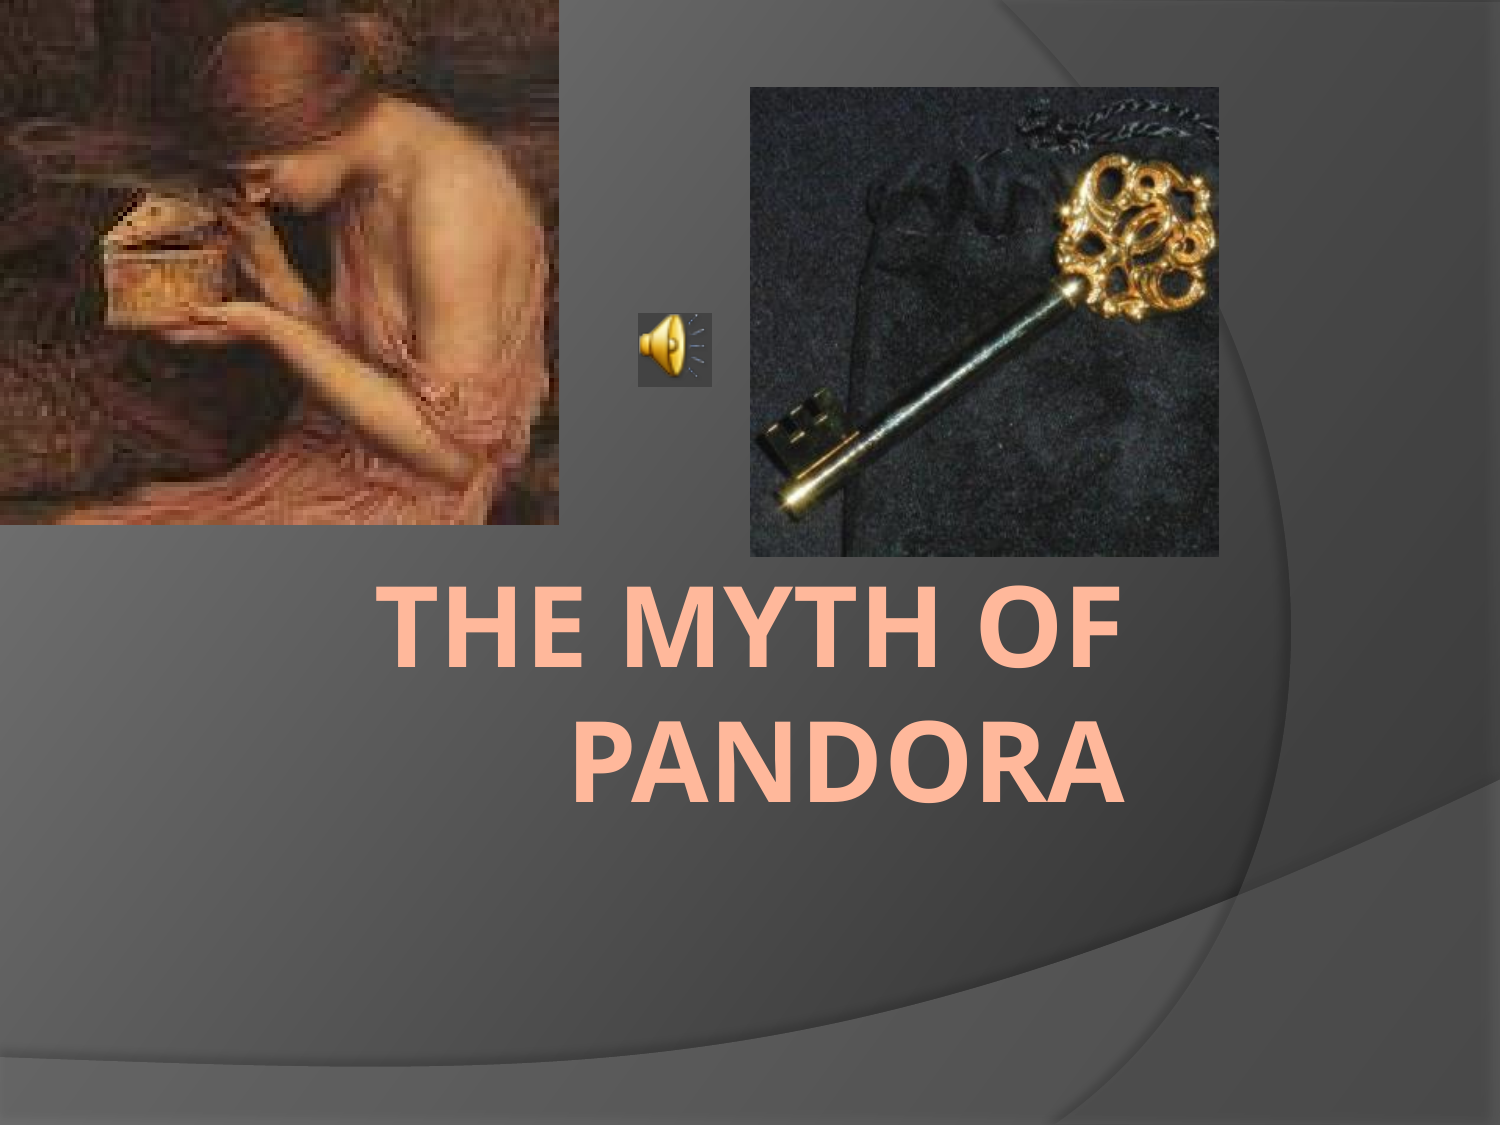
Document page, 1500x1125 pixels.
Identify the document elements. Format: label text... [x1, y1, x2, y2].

picture [0, 0, 559, 526]
title The Myth of Pandora [70, 547, 1134, 925]
picture [749, 87, 1219, 557]
picture [637, 312, 713, 388]
